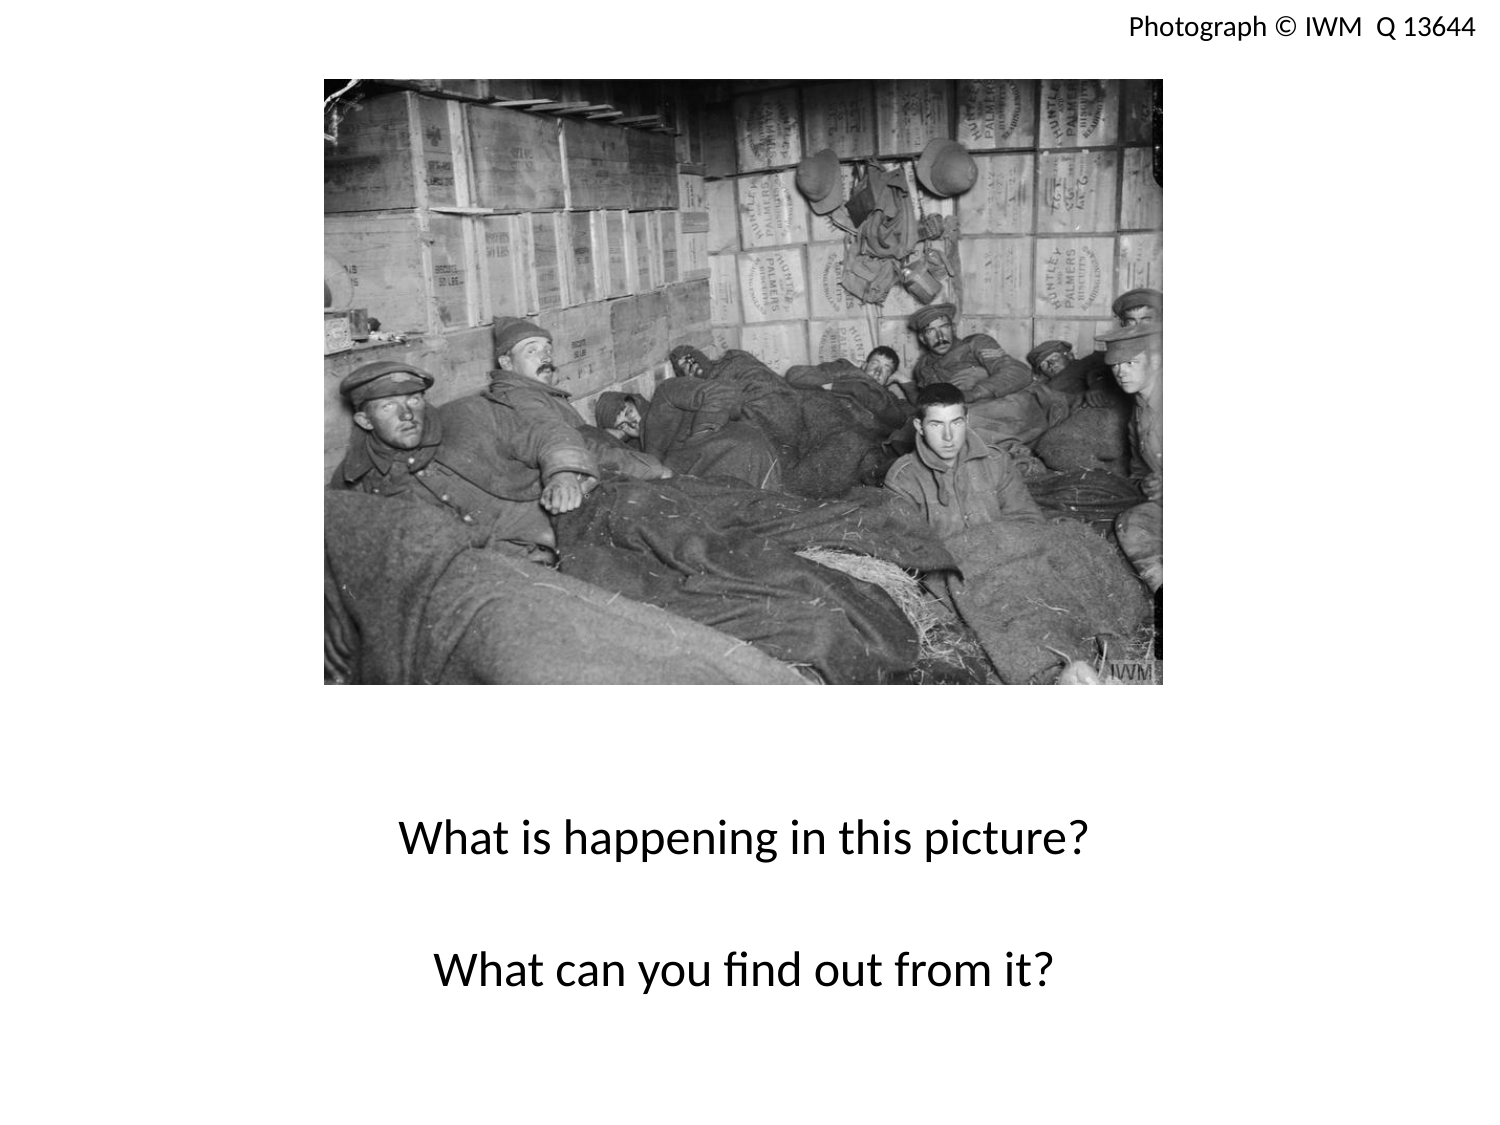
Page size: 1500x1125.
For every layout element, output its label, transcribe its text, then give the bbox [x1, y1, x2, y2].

text_box Photograph © IWM Q 13644 [1114, 0, 1498, 50]
text_box What is happening in this picture? What can you find out from it? [116, 724, 1384, 1004]
picture [324, 78, 1163, 685]
